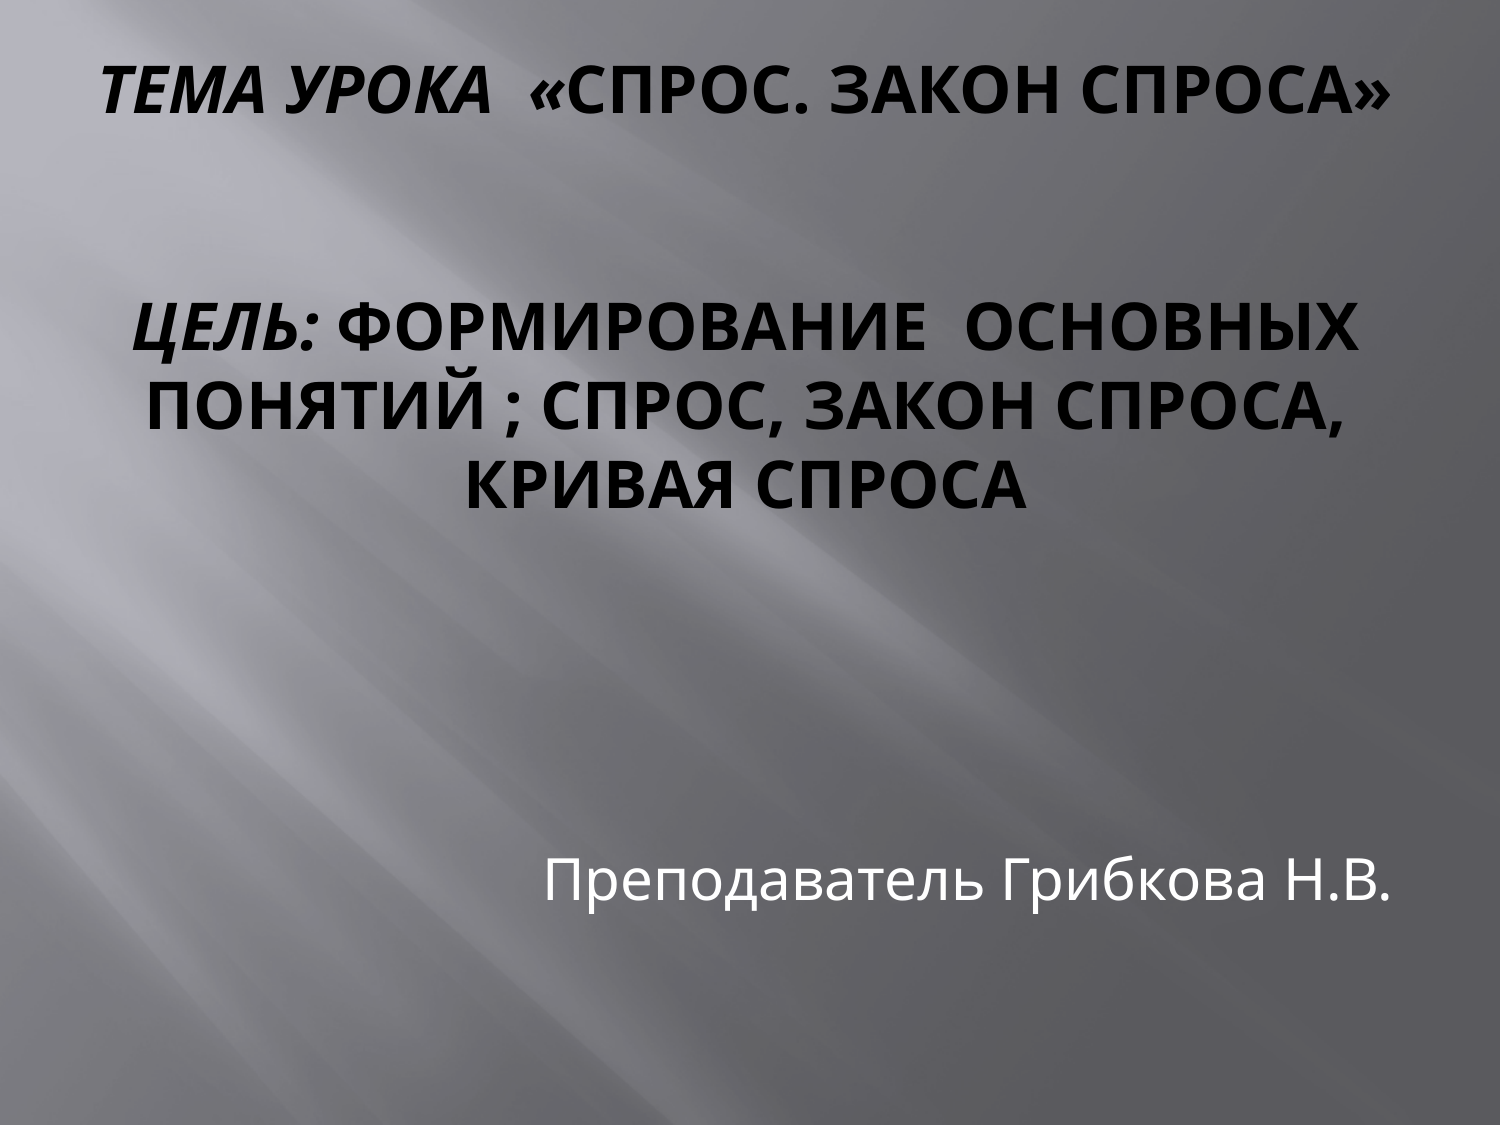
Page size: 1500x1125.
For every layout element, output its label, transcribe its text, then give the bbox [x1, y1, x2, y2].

subtitle Преподаватель Грибкова Н.В. [40, 833, 1424, 1071]
title Тема урока «Спрос. Закон спроса» Цель: формирование основных понятий ; спрос, закон спроса, кривая спроса [53, 42, 1439, 681]
